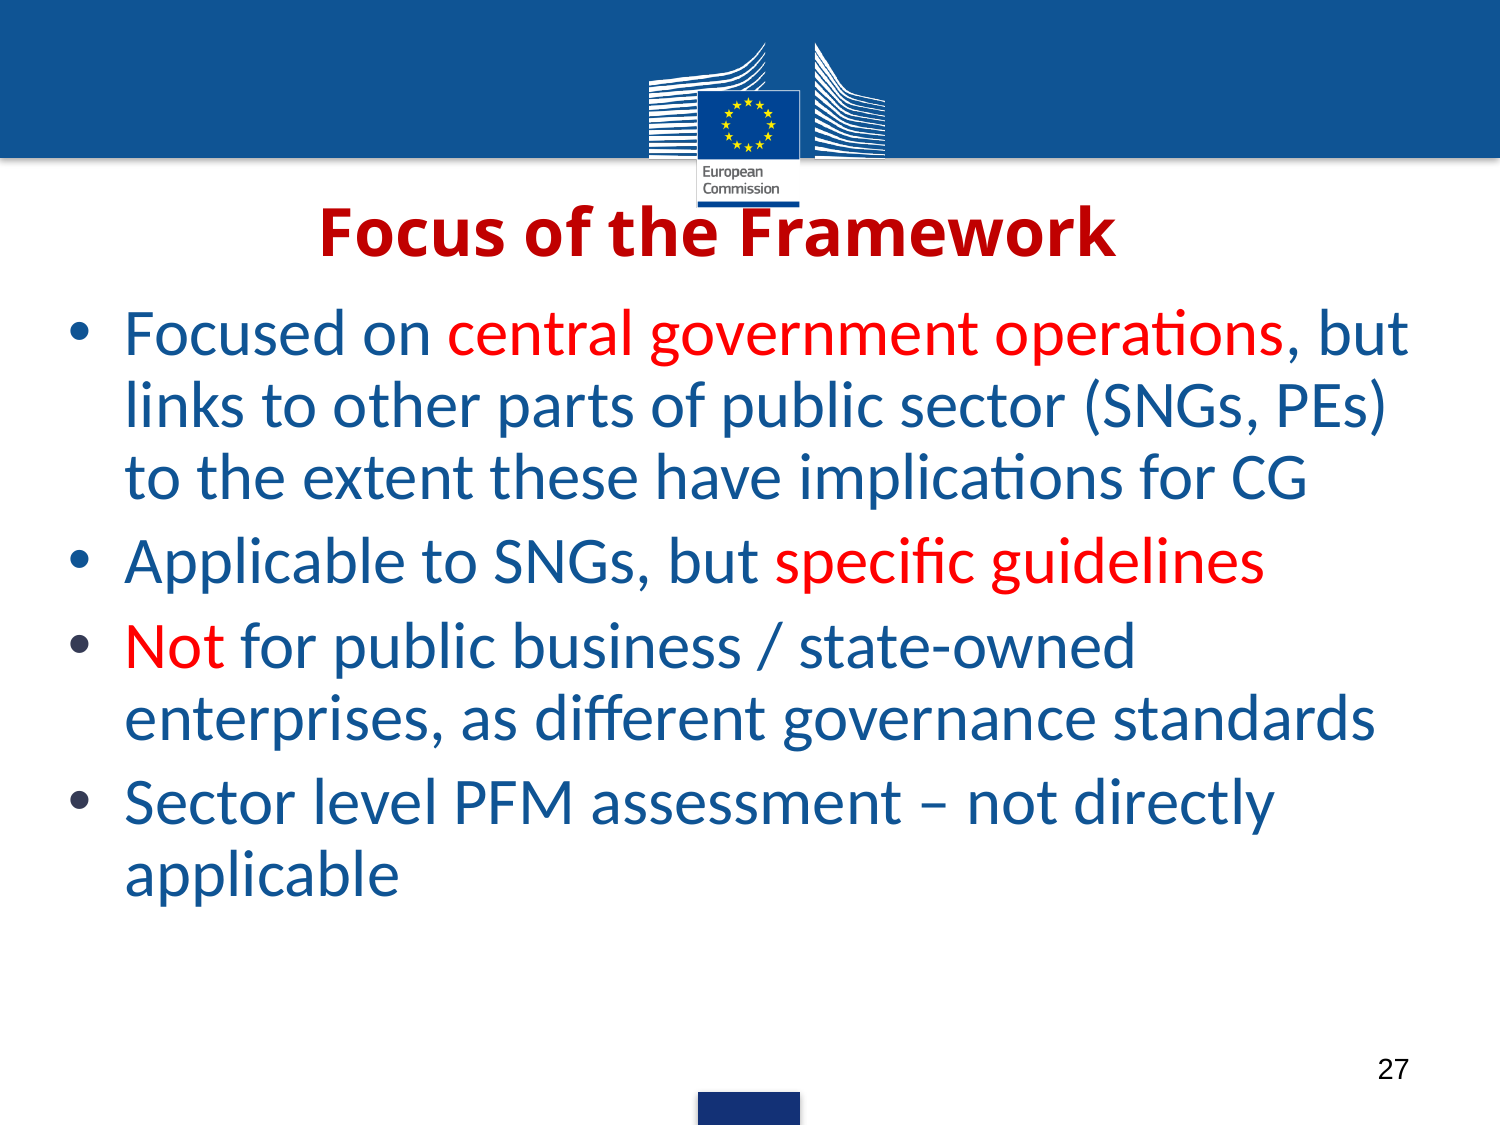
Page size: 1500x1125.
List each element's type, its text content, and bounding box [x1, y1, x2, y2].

slide_number 27 [1074, 1042, 1426, 1103]
title Focus of the Framework [87, 133, 1348, 290]
text_box Focused on central government operations, but links to other parts of public sector (SNGs, PEs) to the extent these have implications for CG Applicable to SNGs, but specific guidelines Not for public business / state-owned enterprises, as different governance standards Sector level PFM assessment – not directly applicable [53, 290, 1447, 1059]
picture [649, 42, 885, 133]
